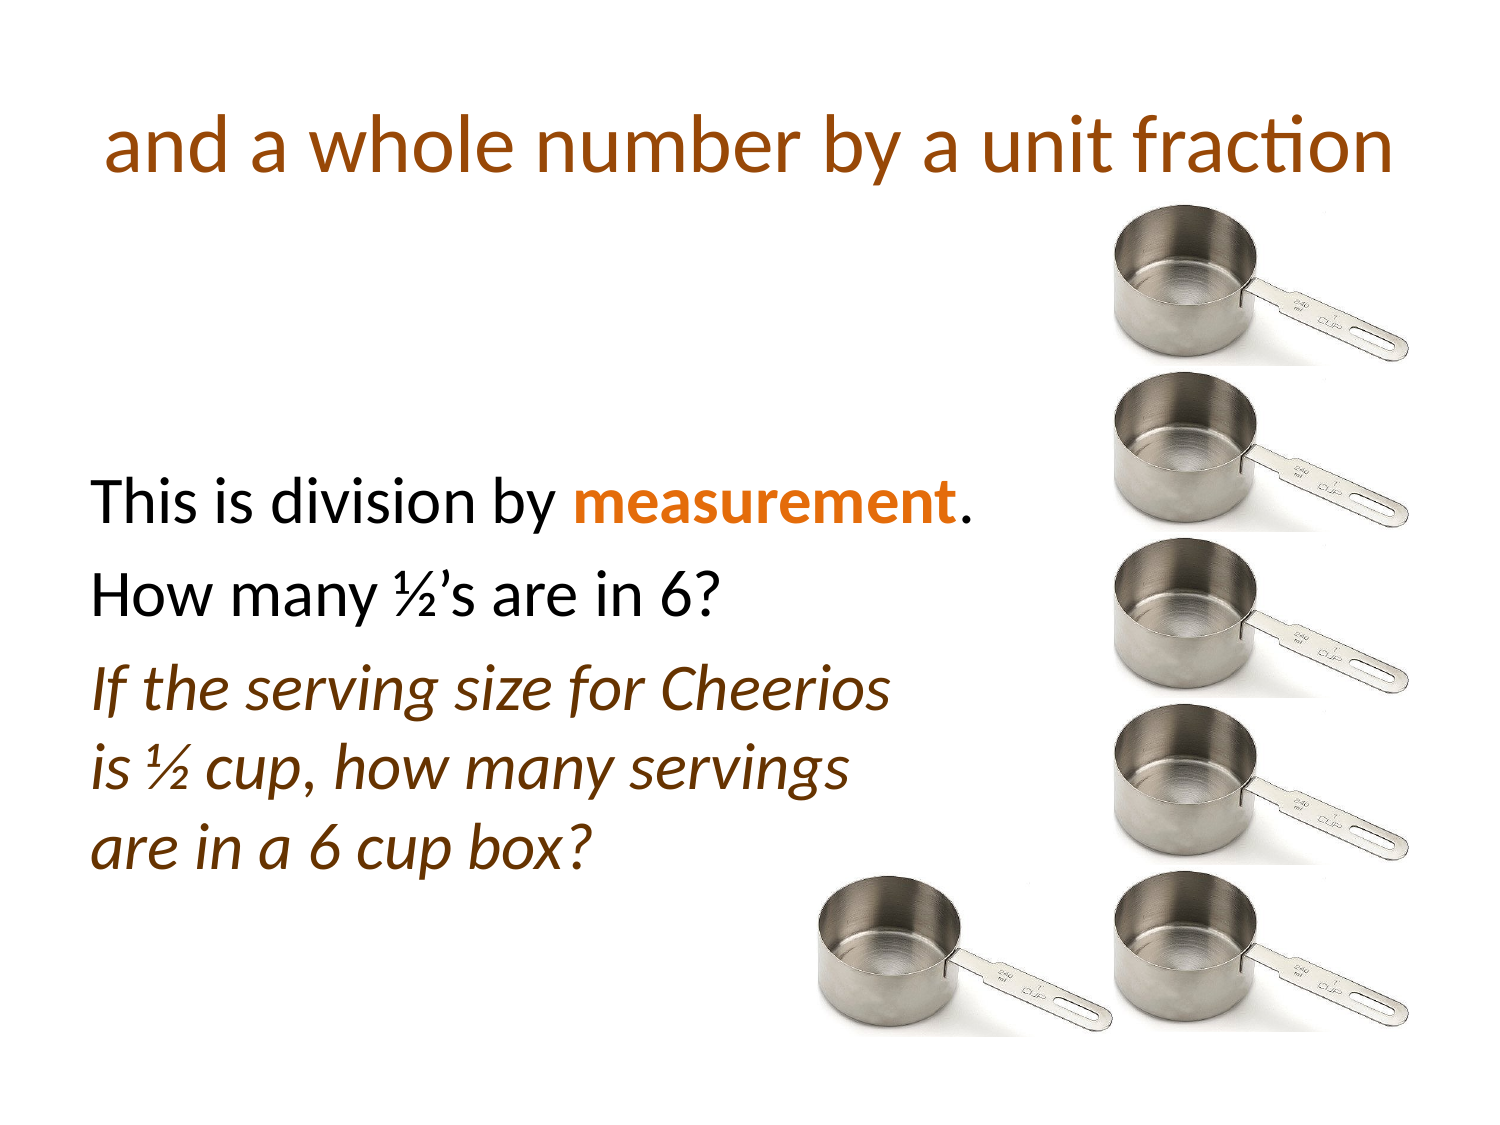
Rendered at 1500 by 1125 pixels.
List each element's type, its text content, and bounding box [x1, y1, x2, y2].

picture [816, 199, 1409, 1037]
title and a whole number by a unit fraction [37, 45, 1463, 233]
